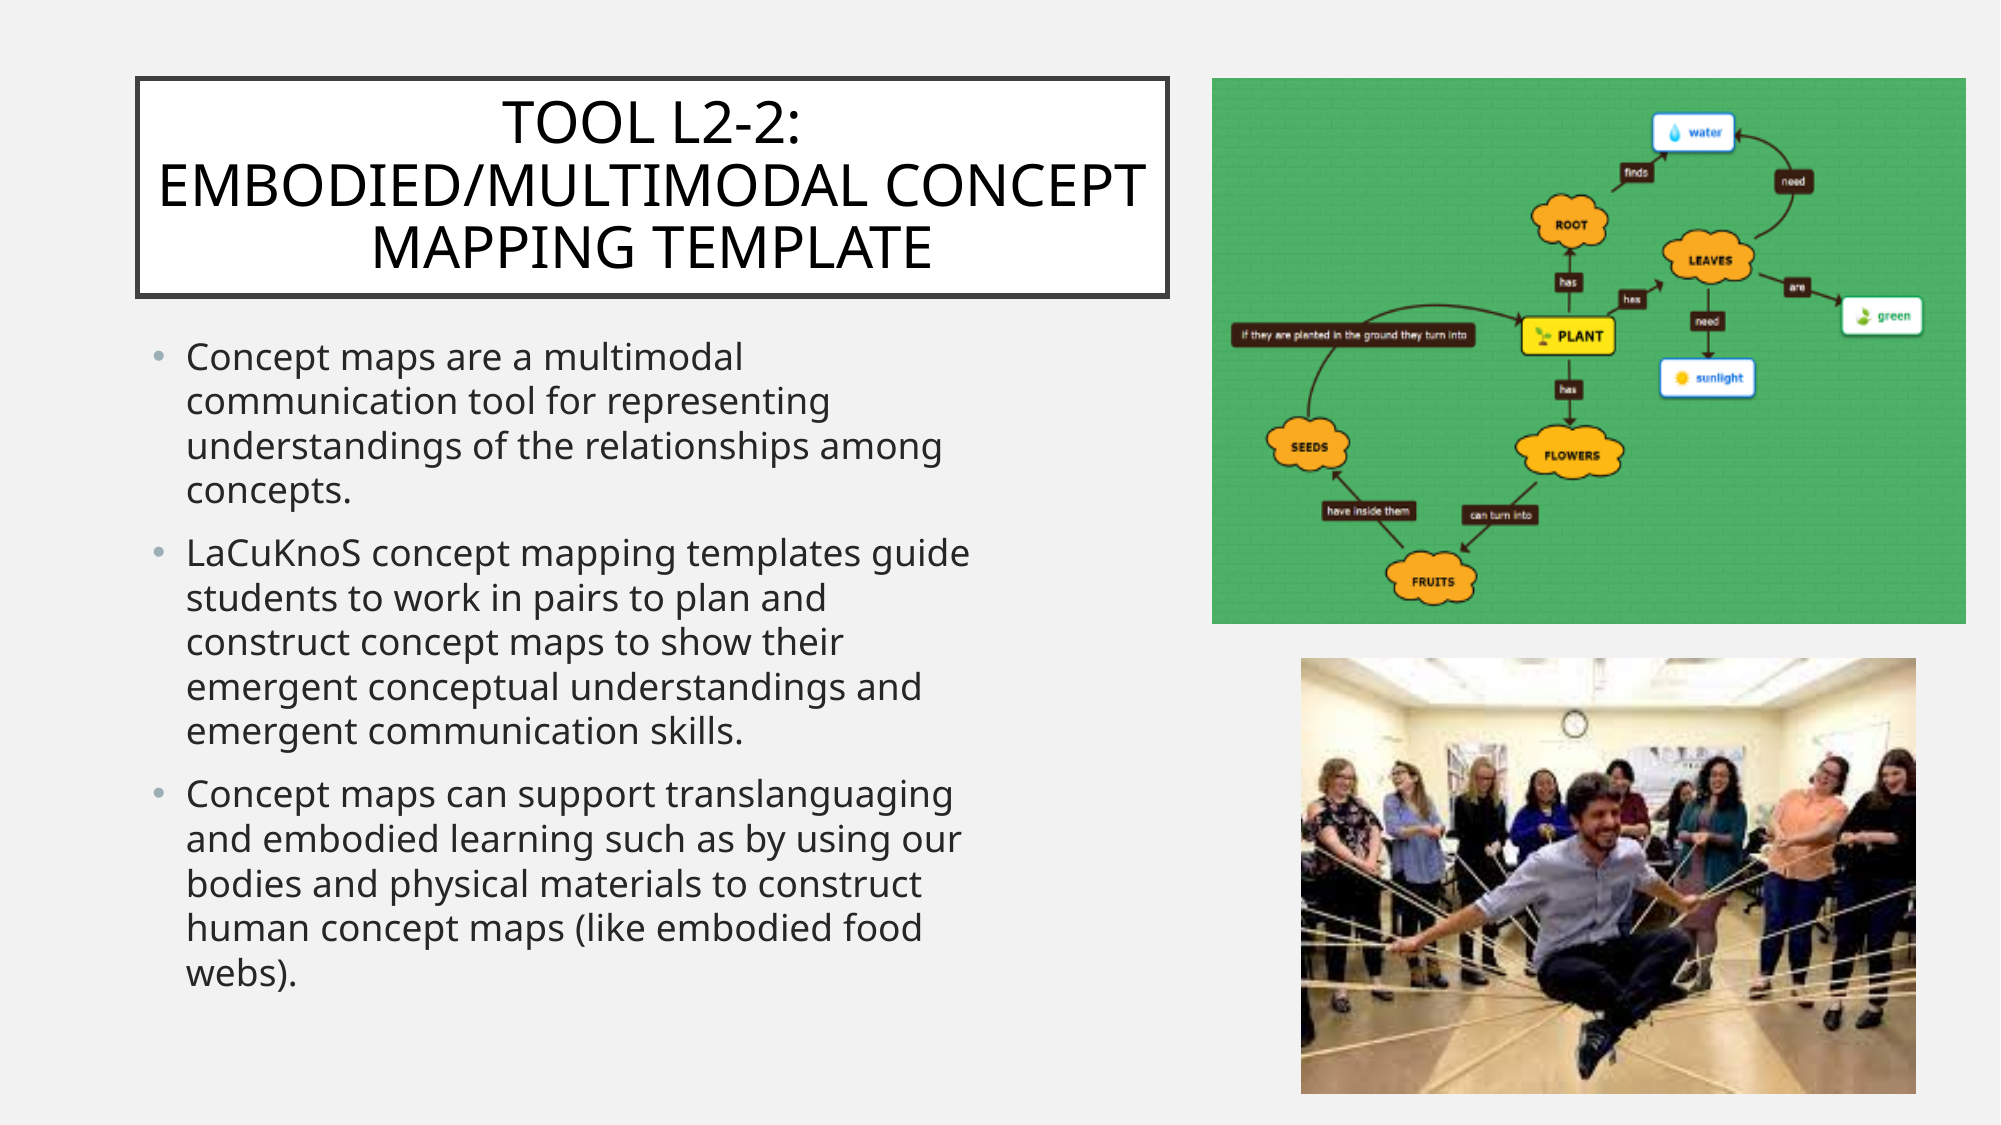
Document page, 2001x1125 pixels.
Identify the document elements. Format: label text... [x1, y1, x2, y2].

title TOOL L2-2: EMBODIED/MULTIMODAL CONCEPT MAPPING TEMPLATE [135, 76, 1170, 299]
list Concept maps are a multimodal communication tool for representing understandings of the relationships among concepts. LaCuKnoS concept mapping templates guide students to work in pairs to plan and construct concept maps to show their emergent conceptual understandings and emergent communication skills. Concept maps can support translanguaging and embodied learning such as by using our bodies and physical materials to construct human concept maps (like embodied food webs). [137, 325, 1000, 1014]
picture [1301, 658, 1916, 1094]
picture [1211, 78, 1966, 624]
